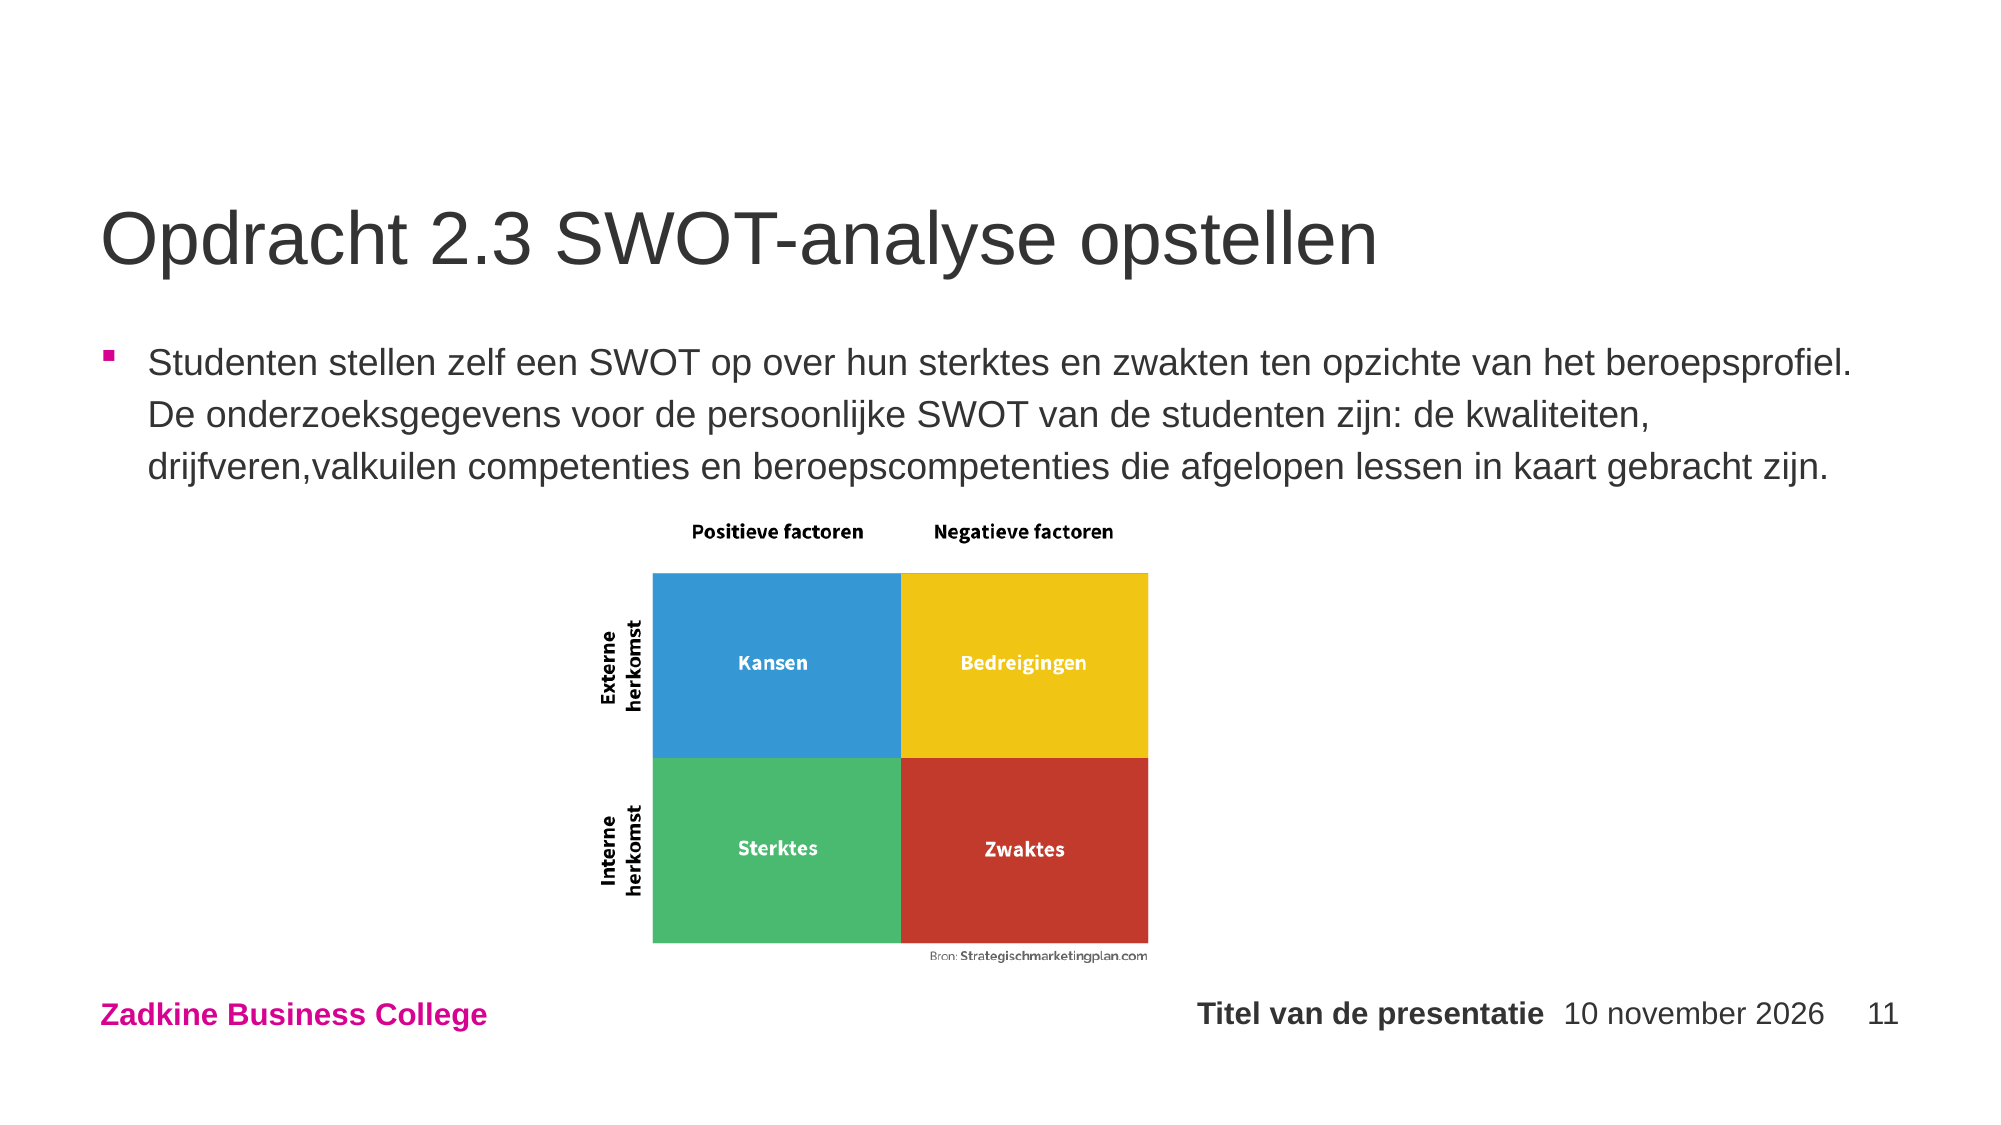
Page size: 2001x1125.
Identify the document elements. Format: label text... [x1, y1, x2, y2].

footer Titel van de presentatie [870, 993, 1546, 1033]
list Studenten stellen zelf een SWOT op over hun sterktes en zwakten ten opzichte van het beroepsprofiel. De onderzoeksgegevens voor de persoonlijke SWOT van de studenten zijn: de kwaliteiten, drijfveren,valkuilen competenties en beroepscompetenties die afgelopen lessen in kaart gebracht zijn. [100, 331, 1900, 917]
slide_number 11 [1825, 993, 1900, 1033]
list Opdracht 2.3 SWOT-analyse opstellen [100, 189, 1900, 280]
picture [584, 509, 1156, 969]
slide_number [1546, 993, 1825, 1033]
